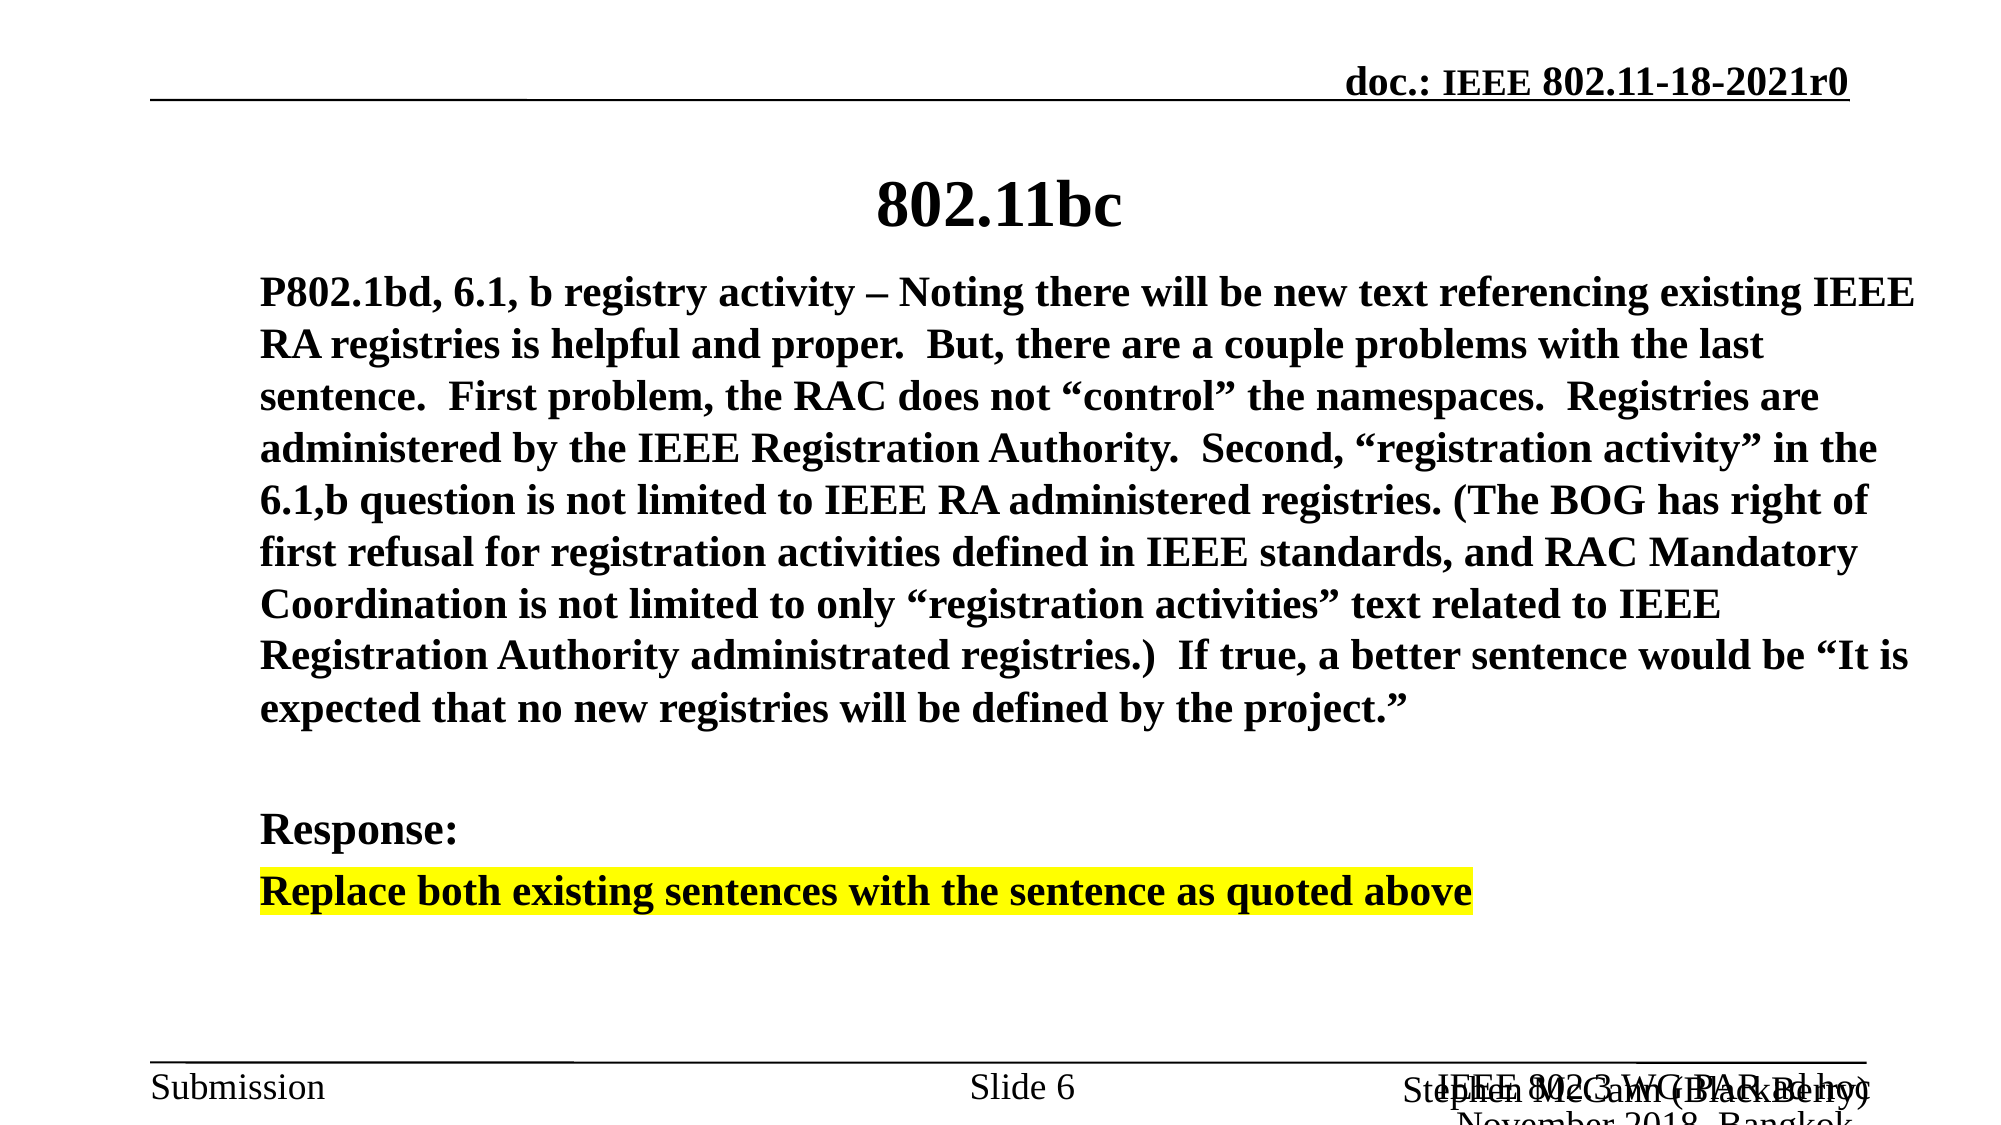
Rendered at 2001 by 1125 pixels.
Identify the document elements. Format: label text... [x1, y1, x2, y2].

title 802.11bc [149, 112, 1850, 288]
slide_number 6 [950, 1061, 1095, 1125]
footer IEEE 802.3 WG PAR ad hoc, November 2018, Bangkok, Thailand [1436, 1061, 1881, 1108]
list P802.1bd, 6.1, b registry activity – Noting there will be new text referencing existing IEEE RA registries is helpful and proper. But, there are a couple problems with the last sentence. First problem, the RAC does not “control” the namespaces. Registries are administered by the IEEE Registration Authority. Second, “registration activity” in the 6.1,b question is not limited to IEEE RA administered registries. (The BOG has right of first refusal for registration activities defined in IEEE standards, and RAC Mandatory Coordination is not limited to only “registration activities” text related to IEEE Registration Authority administrated registries.) If true, a better sentence would be “It is expected that no new registries will be defined by the project.” Response: Replace both existing sentences with the sentence as quoted above [244, 255, 1945, 931]
footer Stephen McCann (BlackBerry) [1212, 1064, 1870, 1118]
